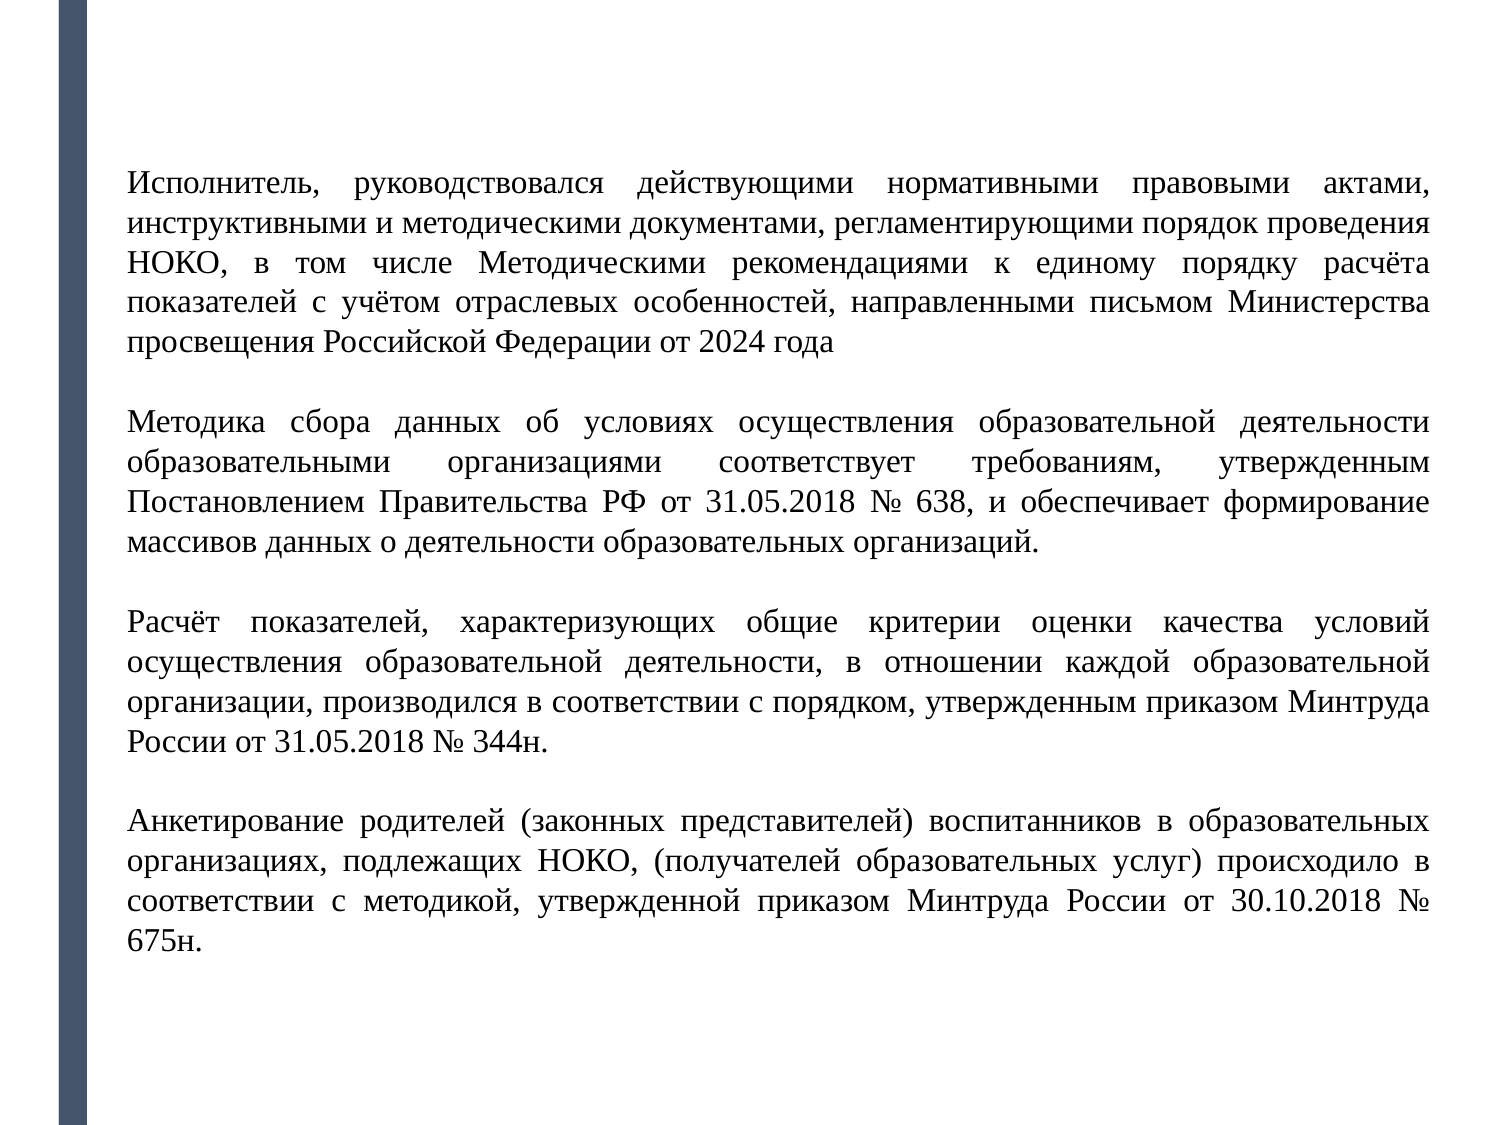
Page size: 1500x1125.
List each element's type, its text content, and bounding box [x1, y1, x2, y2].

text_box Исполнитель, руководствовался действующими нормативными правовыми актами, инструктивными и методическими документами, регламентирующими порядок проведения НОКО, в том числе Методическими рекомендациями к единому порядку расчёта показателей с учётом отраслевых особенностей, направленными письмом Министерства просвещения Российской Федерации от 2024 года Методика сбора данных об условиях осуществления образовательной деятельности образовательными организациями соответствует требованиям, утвержденным Постановлением Правительства РФ от 31.05.2018 № 638, и обеспечивает формирование массивов данных о деятельности образовательных организаций. Расчёт показателей, характеризующих общие критерии оценки качества условий осуществления образовательной деятельности, в отношении каждой образовательной организации, производился в соответствии с порядком, утвержденным приказом Минтруда России от 31.05.2018 № 344н. Анкетирование родителей (законных представителей) воспитанников в образовательных организациях, подлежащих НОКО, (получателей образовательных услуг) происходило в соответствии с методикой, утвержденной приказом Минтруда России от 30.10.2018 № 675н. [112, 42, 1447, 966]
